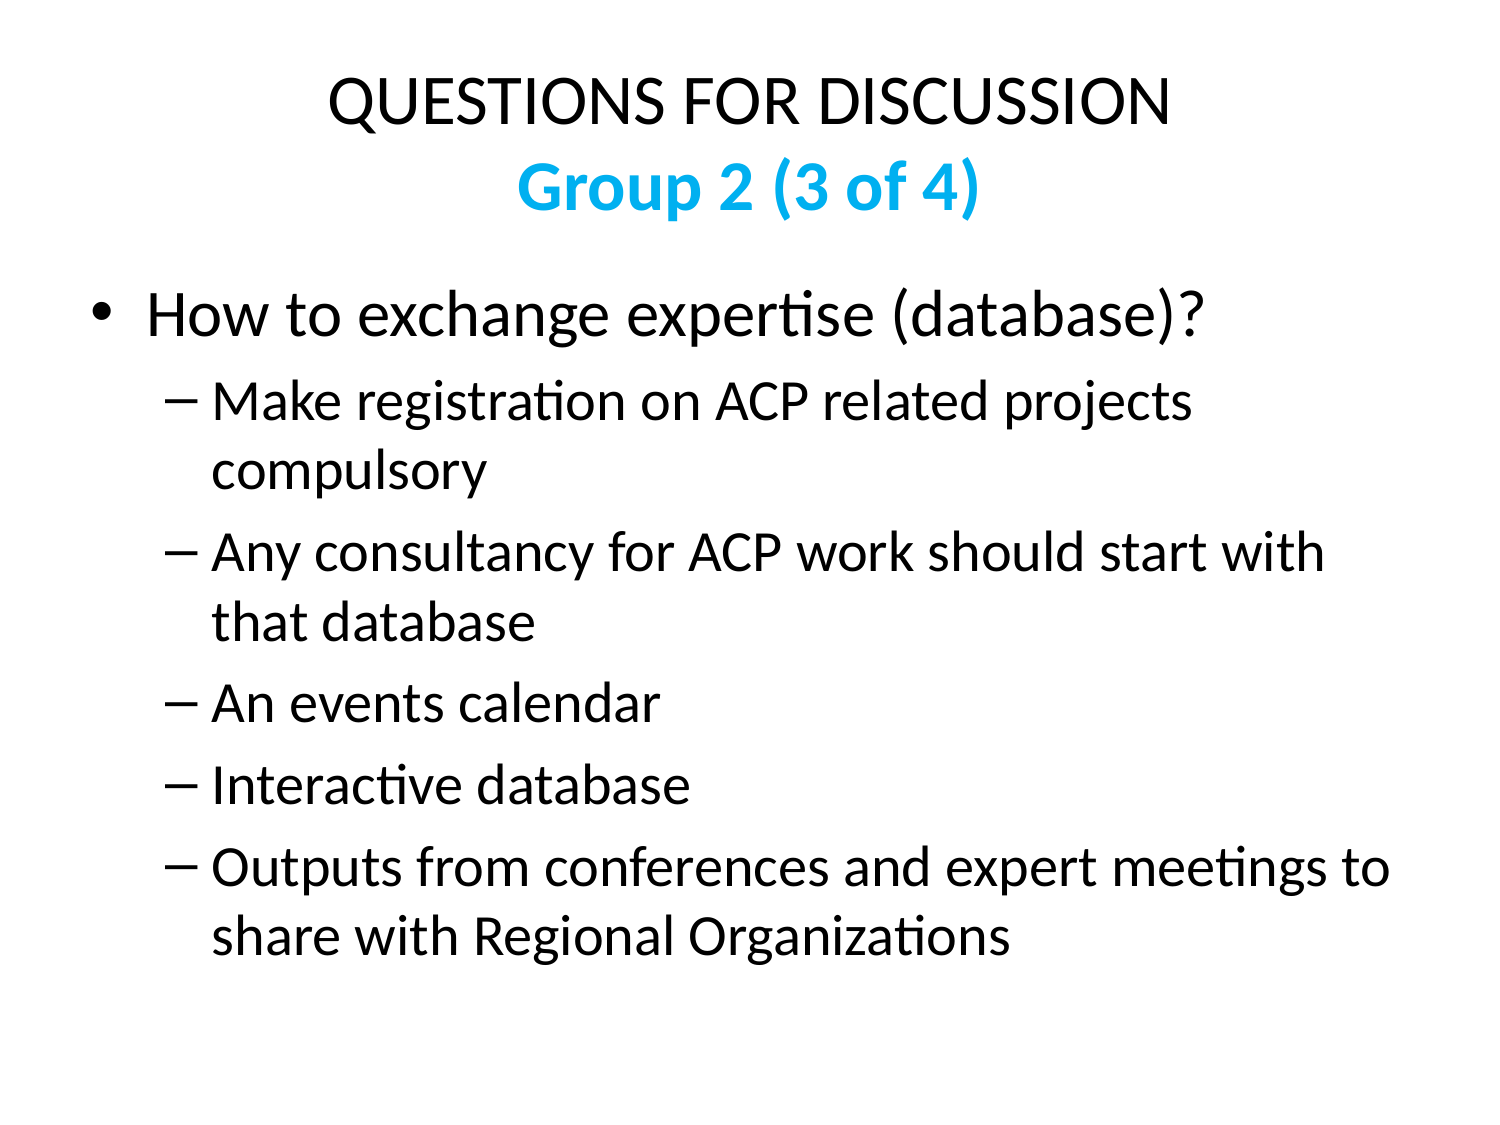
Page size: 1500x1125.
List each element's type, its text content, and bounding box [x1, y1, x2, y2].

title QUESTIONS FOR DISCUSSION Group 2 (3 of 4) [75, 45, 1425, 233]
list How to exchange expertise (database)? Make registration on ACP related projects compulsory Any consultancy for ACP work should start with that database An events calendar Interactive database Outputs from conferences and expert meetings to share with Regional Organizations [75, 262, 1425, 1005]
